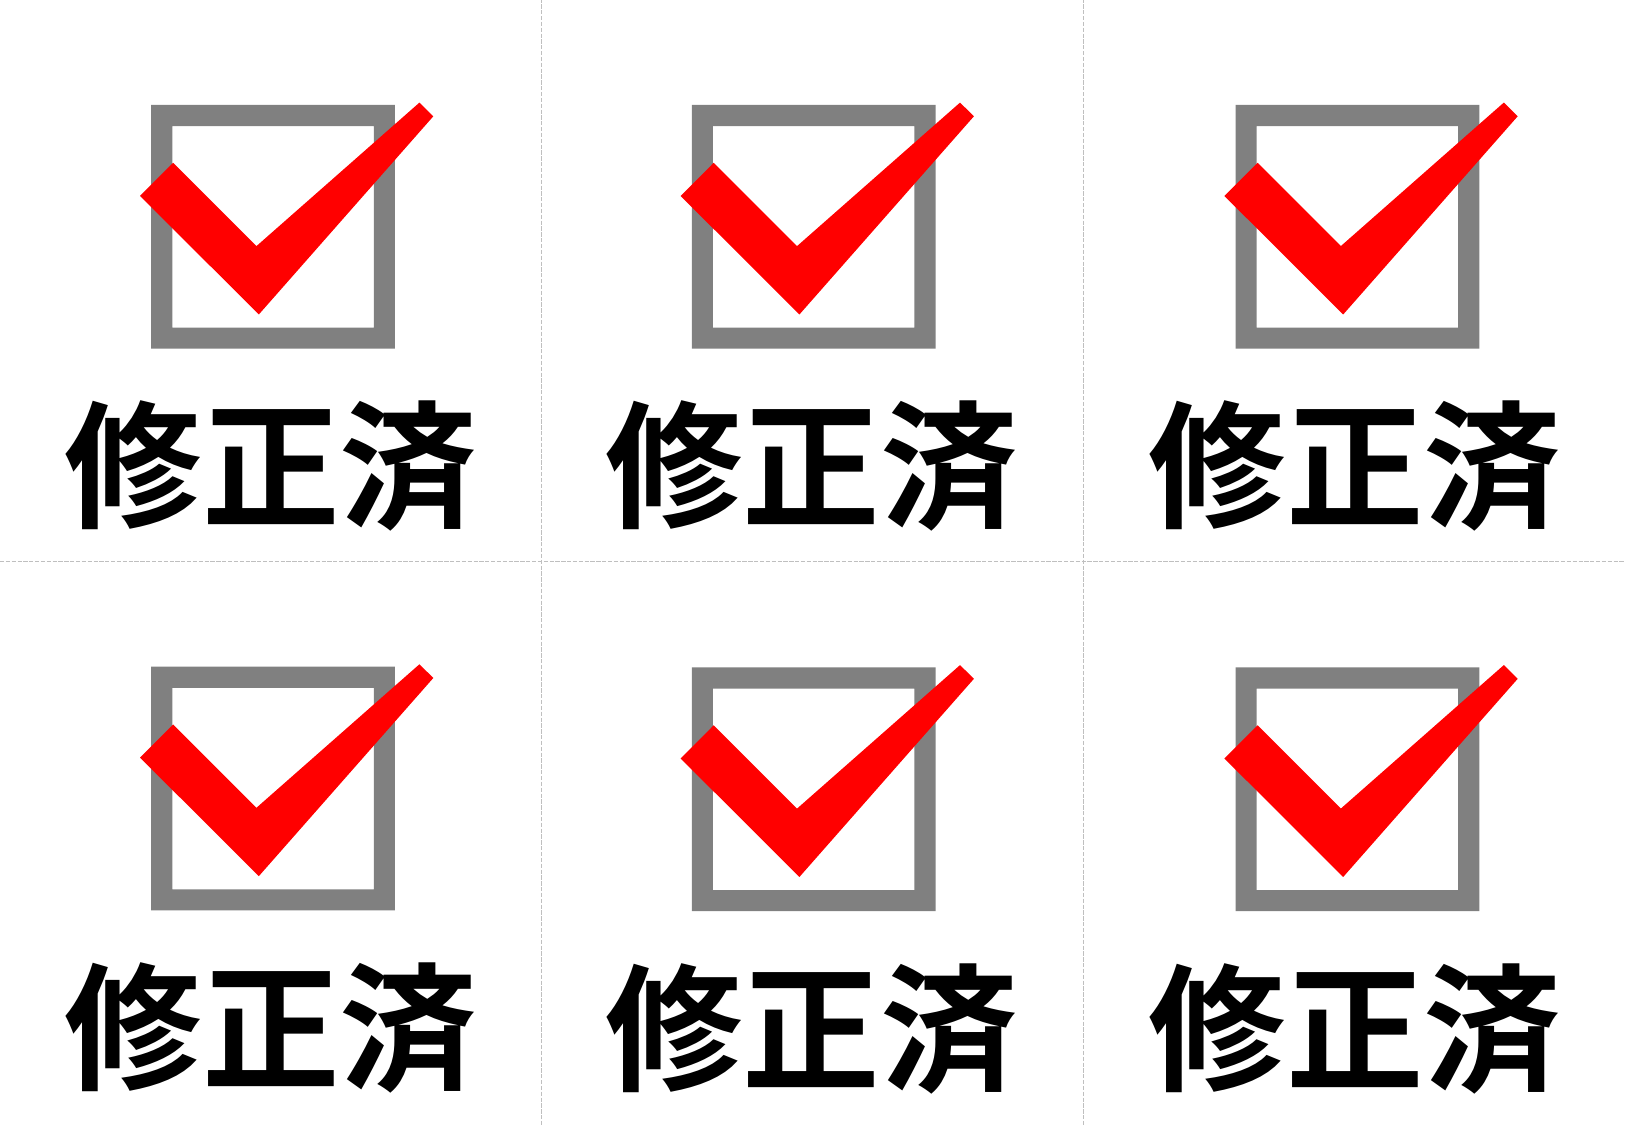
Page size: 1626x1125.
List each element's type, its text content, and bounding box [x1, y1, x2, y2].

text_box 修正済 [1148, 942, 1562, 1108]
text_box 修正済 [605, 379, 1018, 545]
text_box 修正済 [64, 941, 478, 1107]
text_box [139, 102, 434, 349]
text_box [680, 665, 974, 912]
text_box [1224, 665, 1518, 912]
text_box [139, 664, 434, 911]
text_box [1224, 102, 1518, 349]
text_box 修正済 [605, 942, 1018, 1108]
text_box 修正済 [1148, 379, 1562, 545]
text_box 修正済 [64, 379, 478, 545]
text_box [680, 102, 974, 349]
